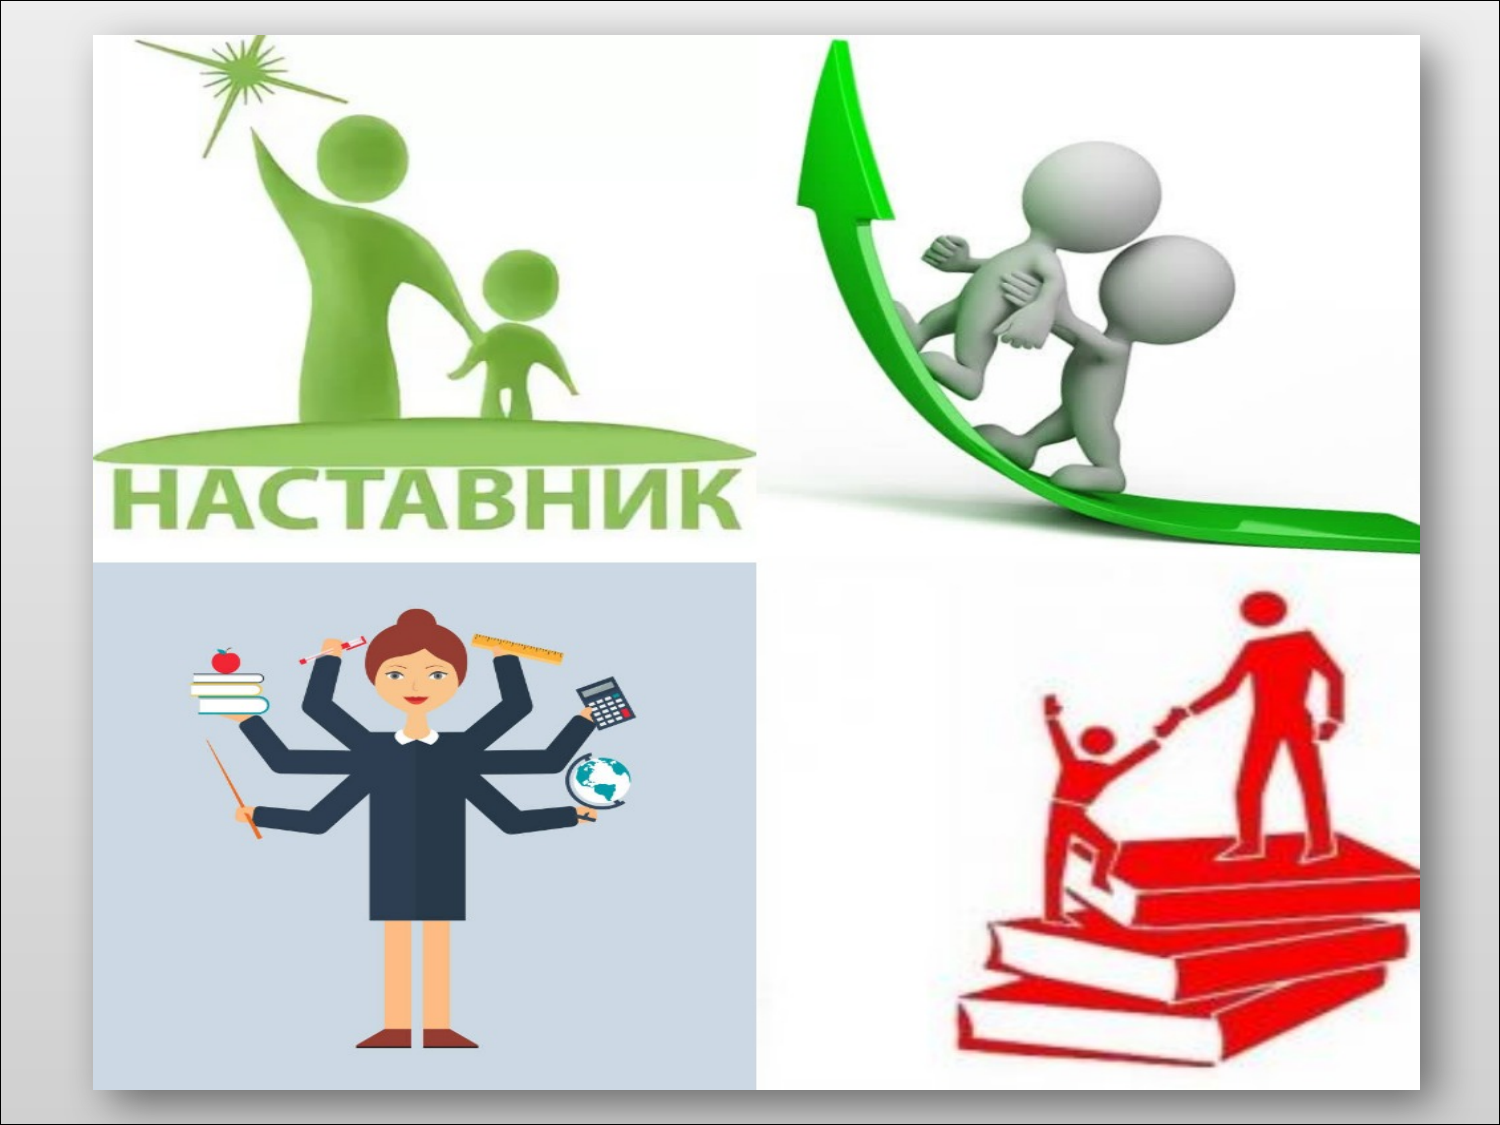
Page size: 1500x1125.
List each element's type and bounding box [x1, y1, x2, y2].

picture [93, 34, 1420, 1091]
text_box [0, 0, 1500, 1125]
